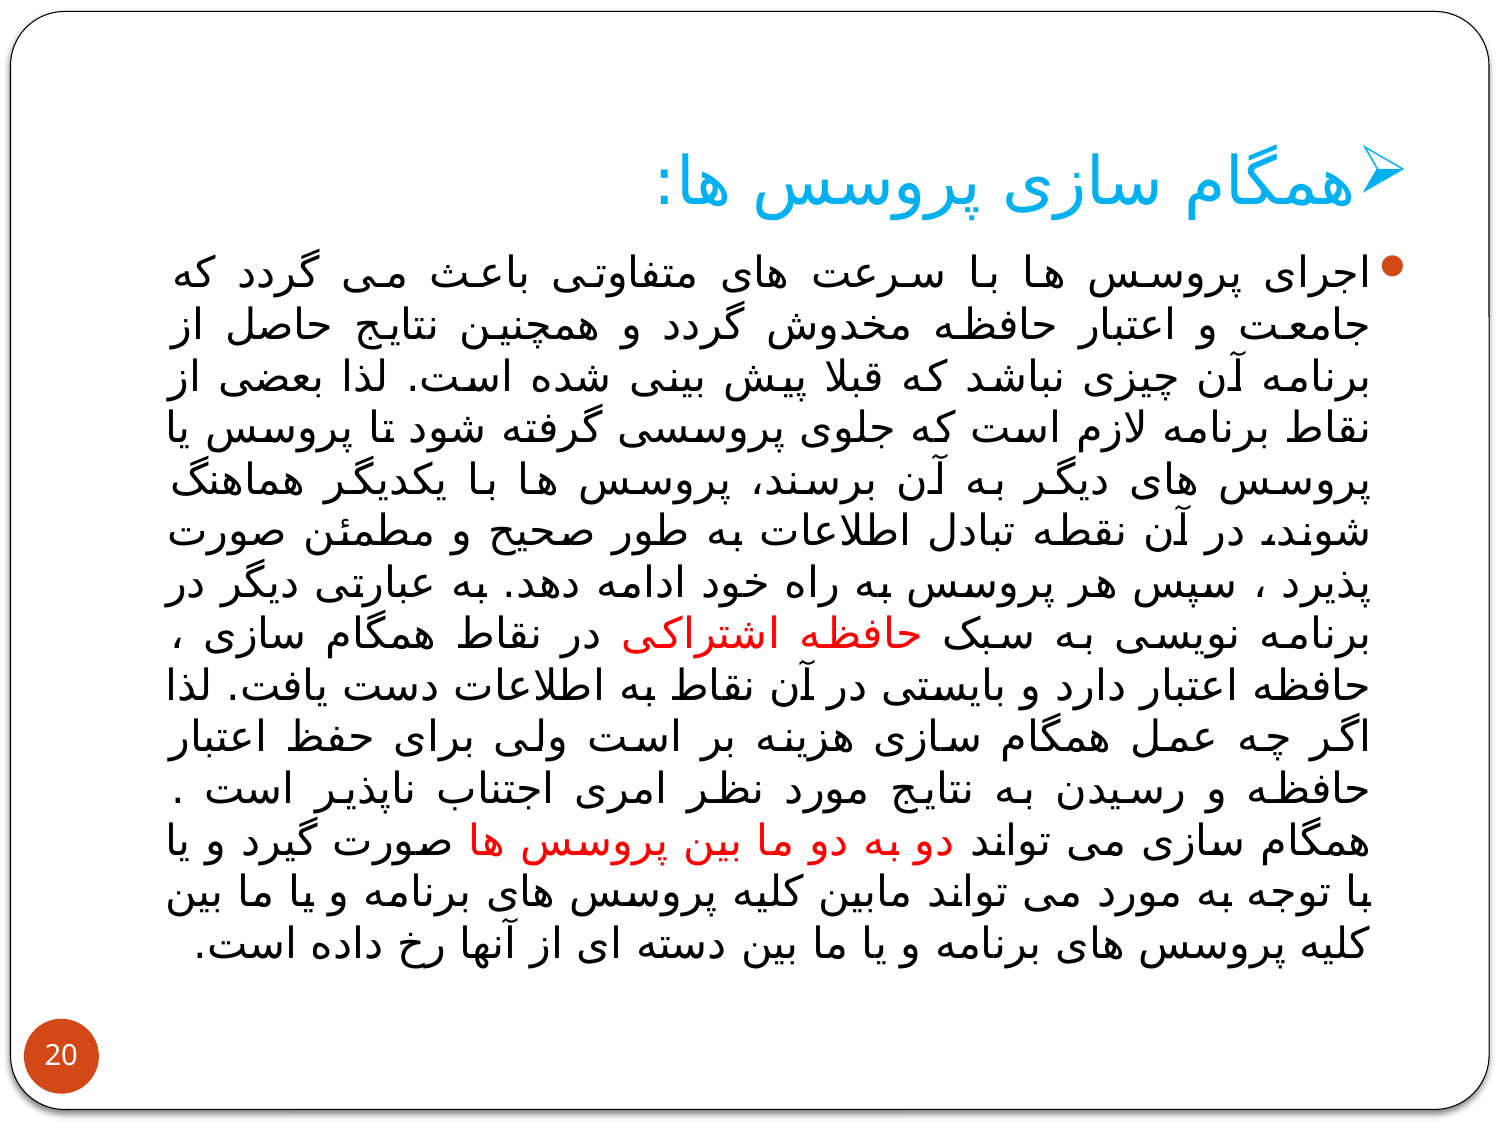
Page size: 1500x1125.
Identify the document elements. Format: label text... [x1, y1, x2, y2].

list اجرای پروسس ها با سرعت های متفاوتی باعث می گردد که جامعت و اعتبار حافظه مخدوش گردد و همچنین نتایج حاصل از برنامه آن چیزی نباشد که قبلا پیش بینی شده است. لذا بعضی از نقاط برنامه لازم است که جلوی پروسسی گرفته شود تا پروسس یا پروسس های دیگر به آن برسند، پروسس ها با یکدیگر هماهنگ شوند، در آن نقطه تبادل اطلاعات به طور صحیح و مطمئن صورت پذیرد ، سپس هر پروسس به راه خود ادامه دهد. به عبارتی دیگر در برنامه نویسی به سبک حافظه اشتراکی در نقاط همگام سازی ، حافظه اعتبار دارد و بایستی در آن نقاط به اطلاعات دست یافت. لذا اگر چه عمل همگام سازی هزینه بر است ولی برای حفظ اعتبار حافظه و رسیدن به نتایج مورد نظر امری اجتناب ناپذیر است . همگام سازی می تواند دو به دو ما بین پروسس ها صورت گیرد و یا با توجه به مورد می تواند مابین کلیه پروسس های برنامه و یا ما بین کلیه پروسس های برنامه و یا ما بین دسته ای از آنها رخ داده است. [150, 237, 1425, 988]
title همگام سازی پروسس ها: [150, 45, 1425, 233]
slide_number 20 [23, 1018, 99, 1094]
